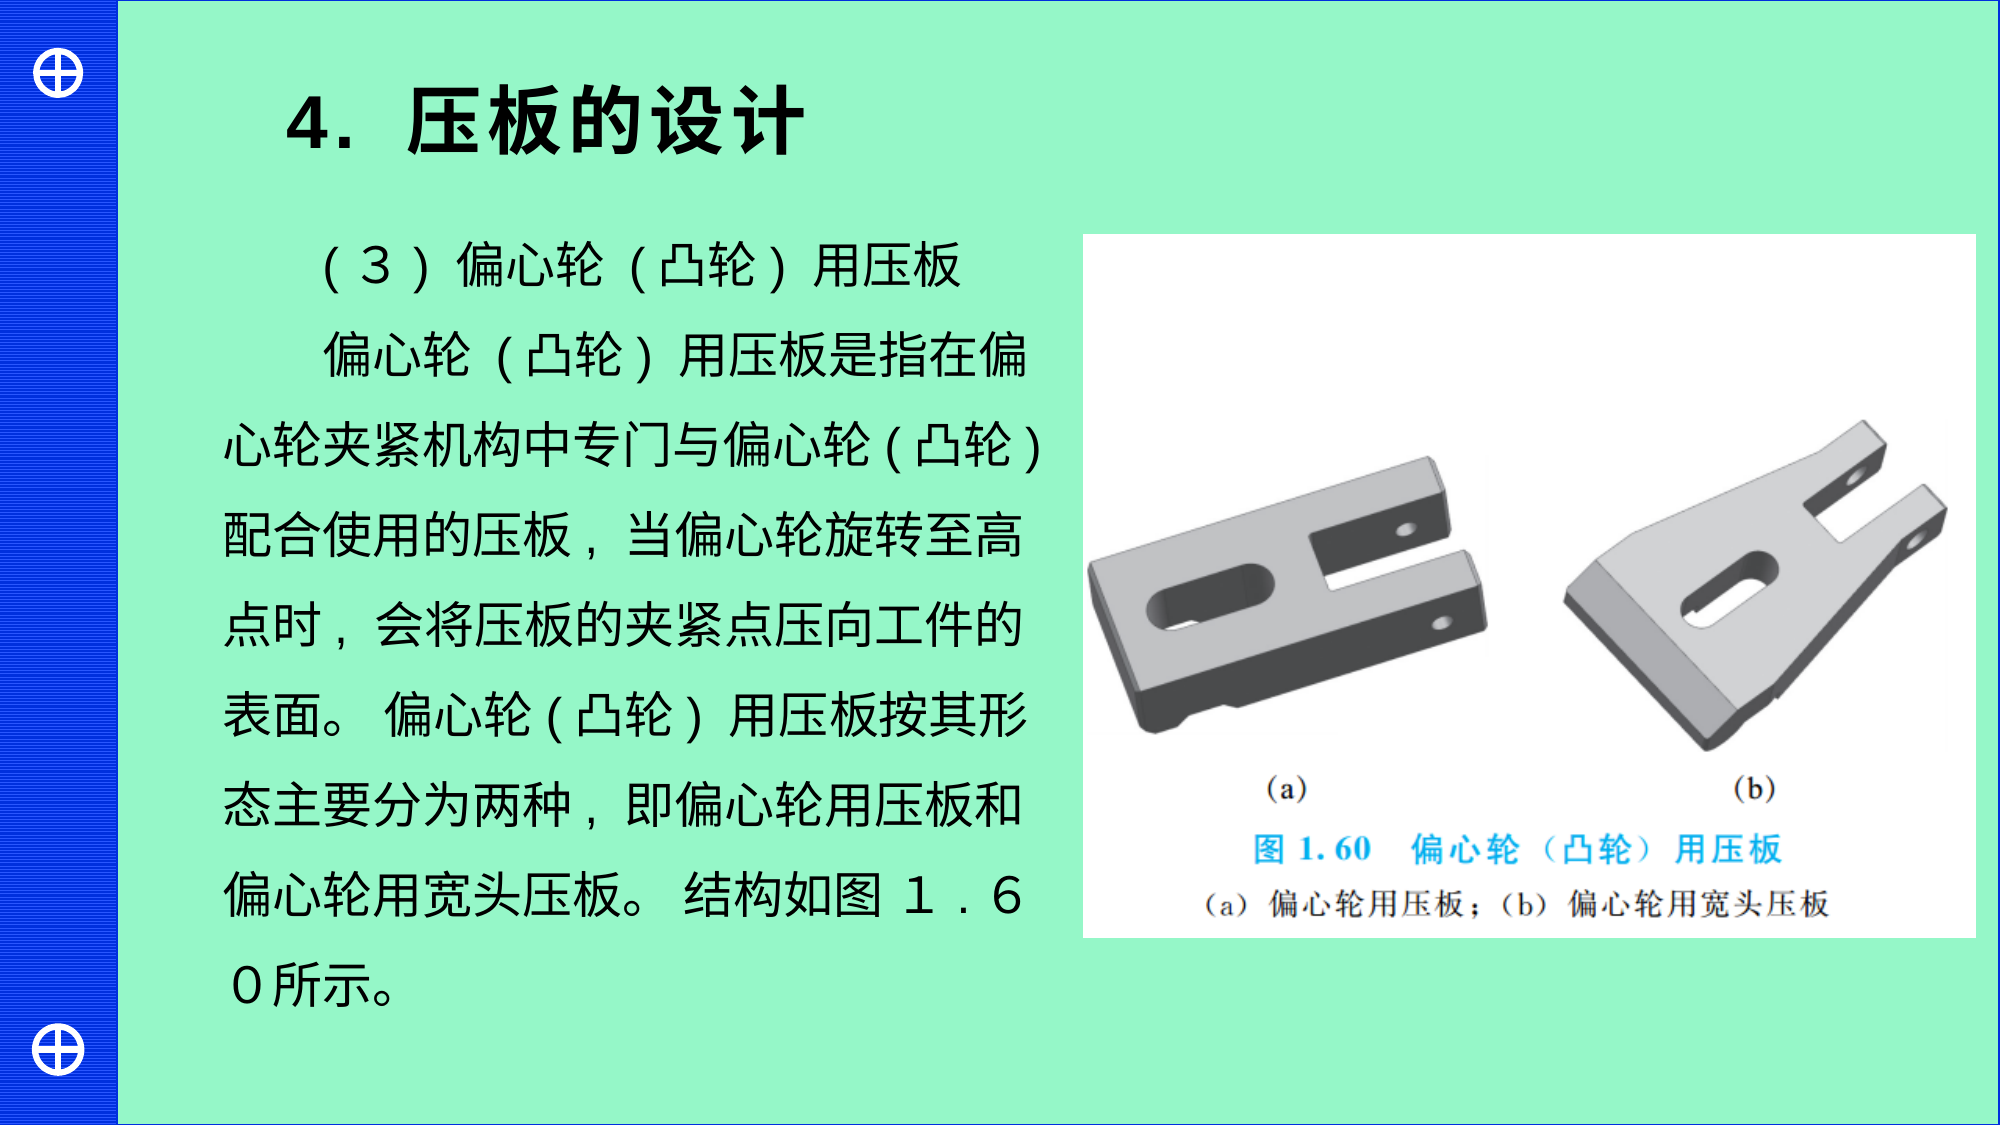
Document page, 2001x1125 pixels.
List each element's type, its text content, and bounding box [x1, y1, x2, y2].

picture [1083, 234, 1976, 938]
text_box (３) 偏心轮 (凸轮) 用压板 偏心轮 (凸轮) 用压板是指在偏心轮夹紧机构中专门与偏心轮(凸轮) 配合使用的压板, 当偏心轮旋转至高点时, 会将压板的夹紧点压向工件的表面。 偏心轮(凸轮) 用压板按其形态主要分为两种, 即偏心轮用压板和偏心轮用宽头压板。 结构如图 １.６０所示。 [207, 195, 1084, 1021]
text_box 4. 压板的设计 [163, 50, 1451, 172]
